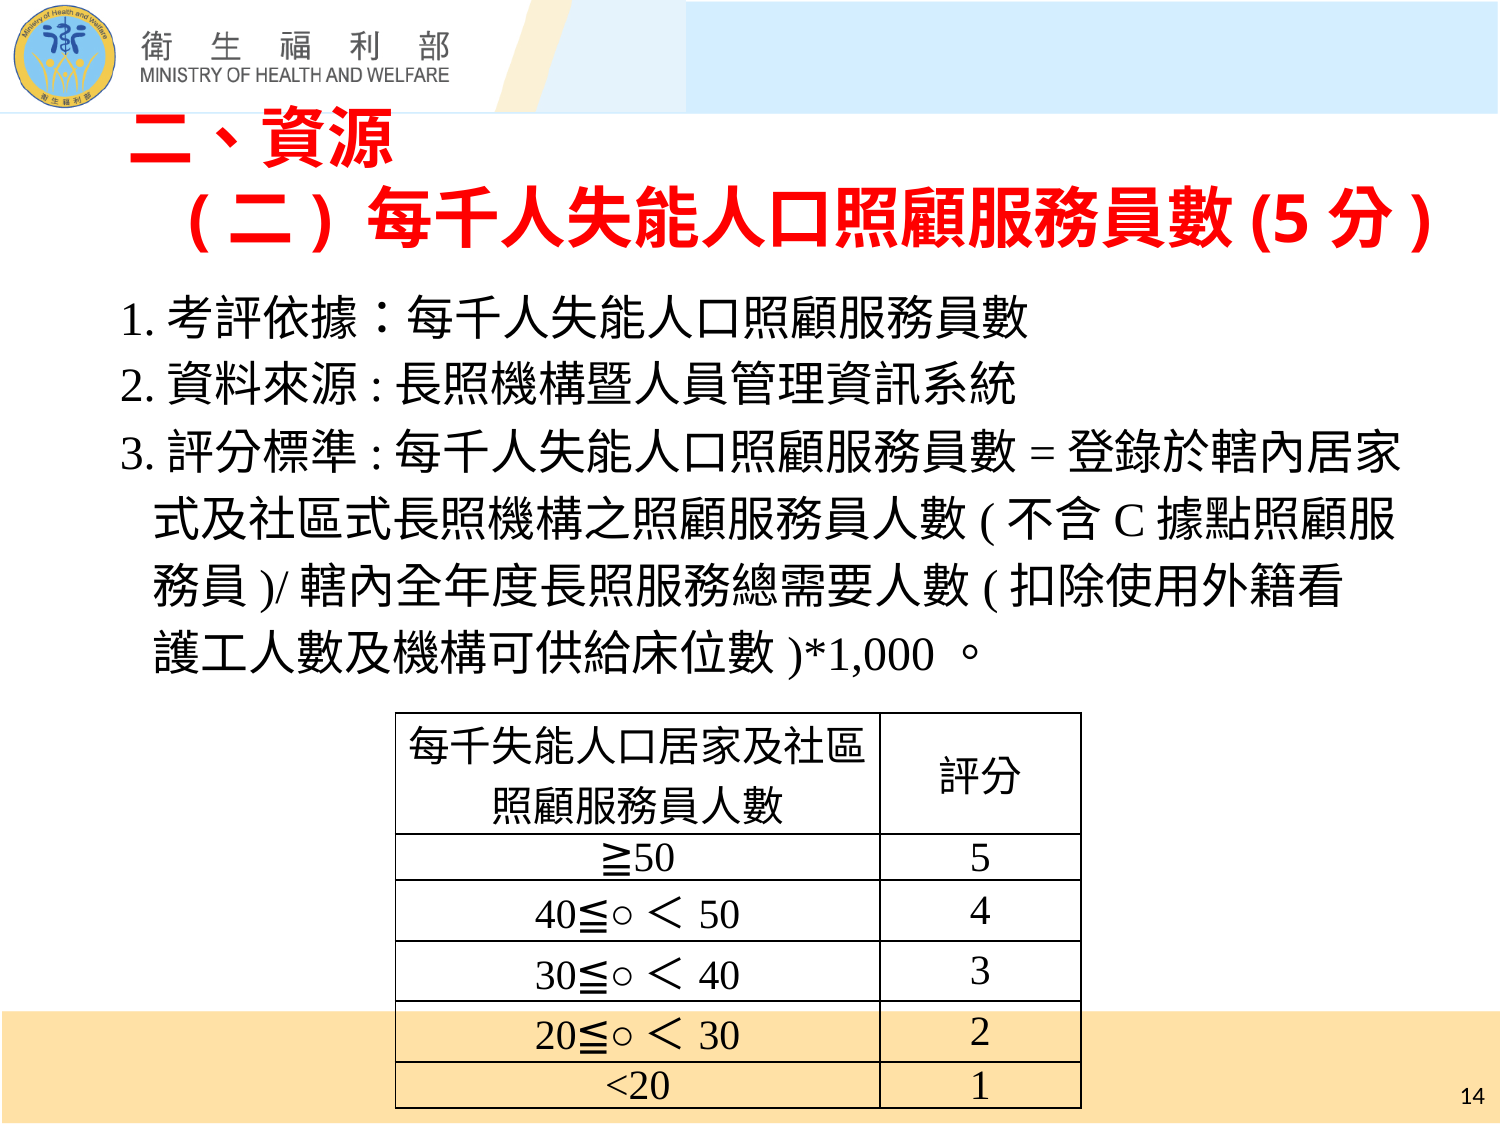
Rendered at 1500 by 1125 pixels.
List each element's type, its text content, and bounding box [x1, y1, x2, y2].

title 二、資源 (二) 每千人失能人口照顧服務員數(5分) [112, 85, 1500, 268]
table_cell <20 [396, 1063, 879, 1107]
table_cell 4 [881, 881, 1080, 940]
table_header 每千失能人口居家及社區照顧服務員人數 [396, 714, 879, 833]
table_cell 40≦○＜50 [396, 881, 879, 940]
table_cell 20≦○＜30 [396, 1002, 879, 1061]
table_cell 2 [881, 1002, 1080, 1061]
slide_number 14 [1374, 1065, 1500, 1125]
table_cell 3 [881, 942, 1080, 1000]
picture [0, 0, 686, 112]
table_cell 30≦○＜40 [396, 942, 879, 1000]
table_cell 1 [881, 1063, 1080, 1107]
list 1.考評依據：每千人失能人口照顧服務員數 2.資料來源:長照機構暨人員管理資訊系統 3.評分標準:每千人失能人口照顧服務員數=登錄於轄內居家 式及社區式長照機構之照顧服務員人數(不含C據點照顧服 務員)/轄內全年度長照服務總需要人數(扣除使用外籍看 護工人數及機構可供給床位數)*1,000。 [87, 290, 1438, 693]
table_cell ≧50 [396, 835, 879, 879]
table_cell 5 [881, 835, 1080, 879]
table_header 評分 [881, 714, 1080, 833]
